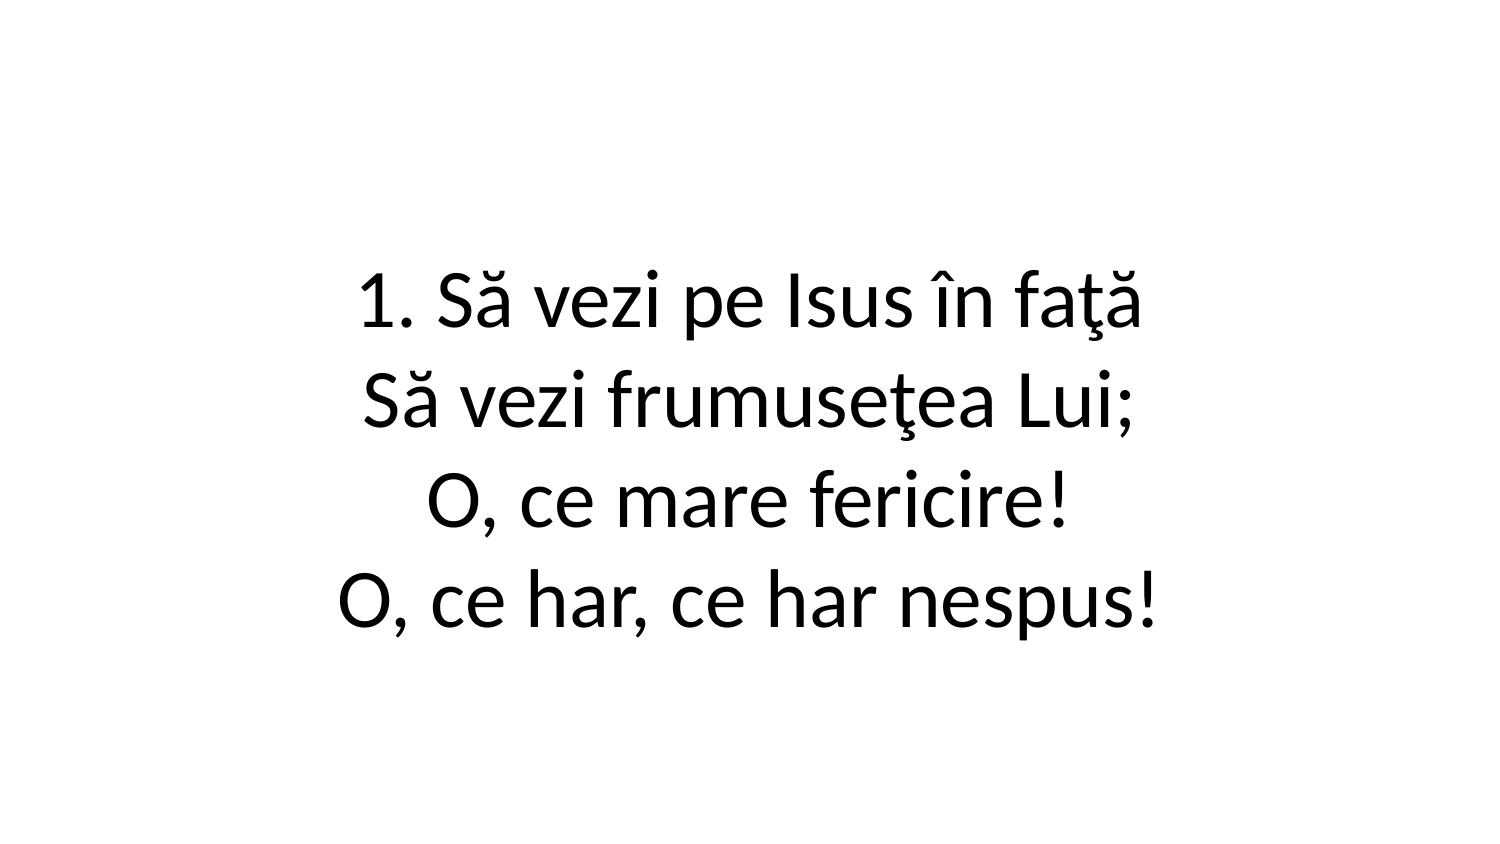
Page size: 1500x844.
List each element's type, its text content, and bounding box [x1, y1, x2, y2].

text_box 1. Să vezi pe Isus în faţă Să vezi frumuseţea Lui; O, ce mare fericire! O, ce har, ce har nespus! [322, 192, 1178, 652]
